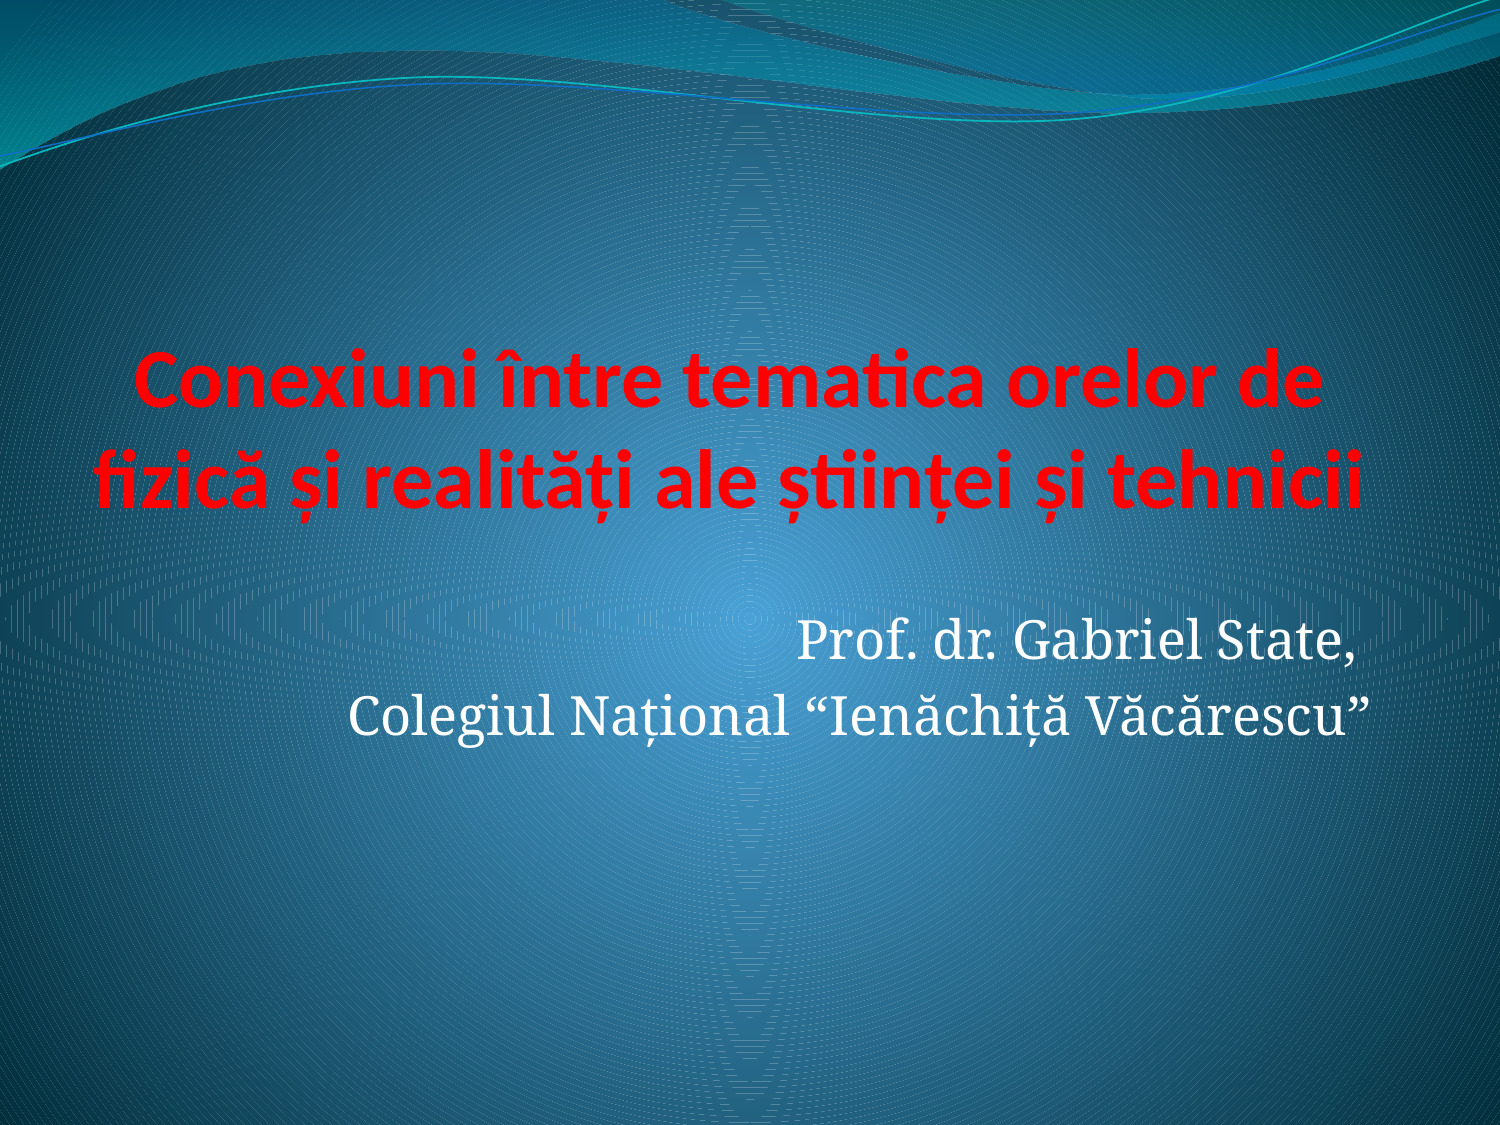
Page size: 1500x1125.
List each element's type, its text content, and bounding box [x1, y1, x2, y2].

title Conexiuni între tematica orelor de fizică și realități ale științei și tehnicii [87, 224, 1376, 525]
subtitle Prof. dr. Gabriel State, Colegiul Național “Ienăchiță Văcărescu” [93, 597, 1383, 886]
